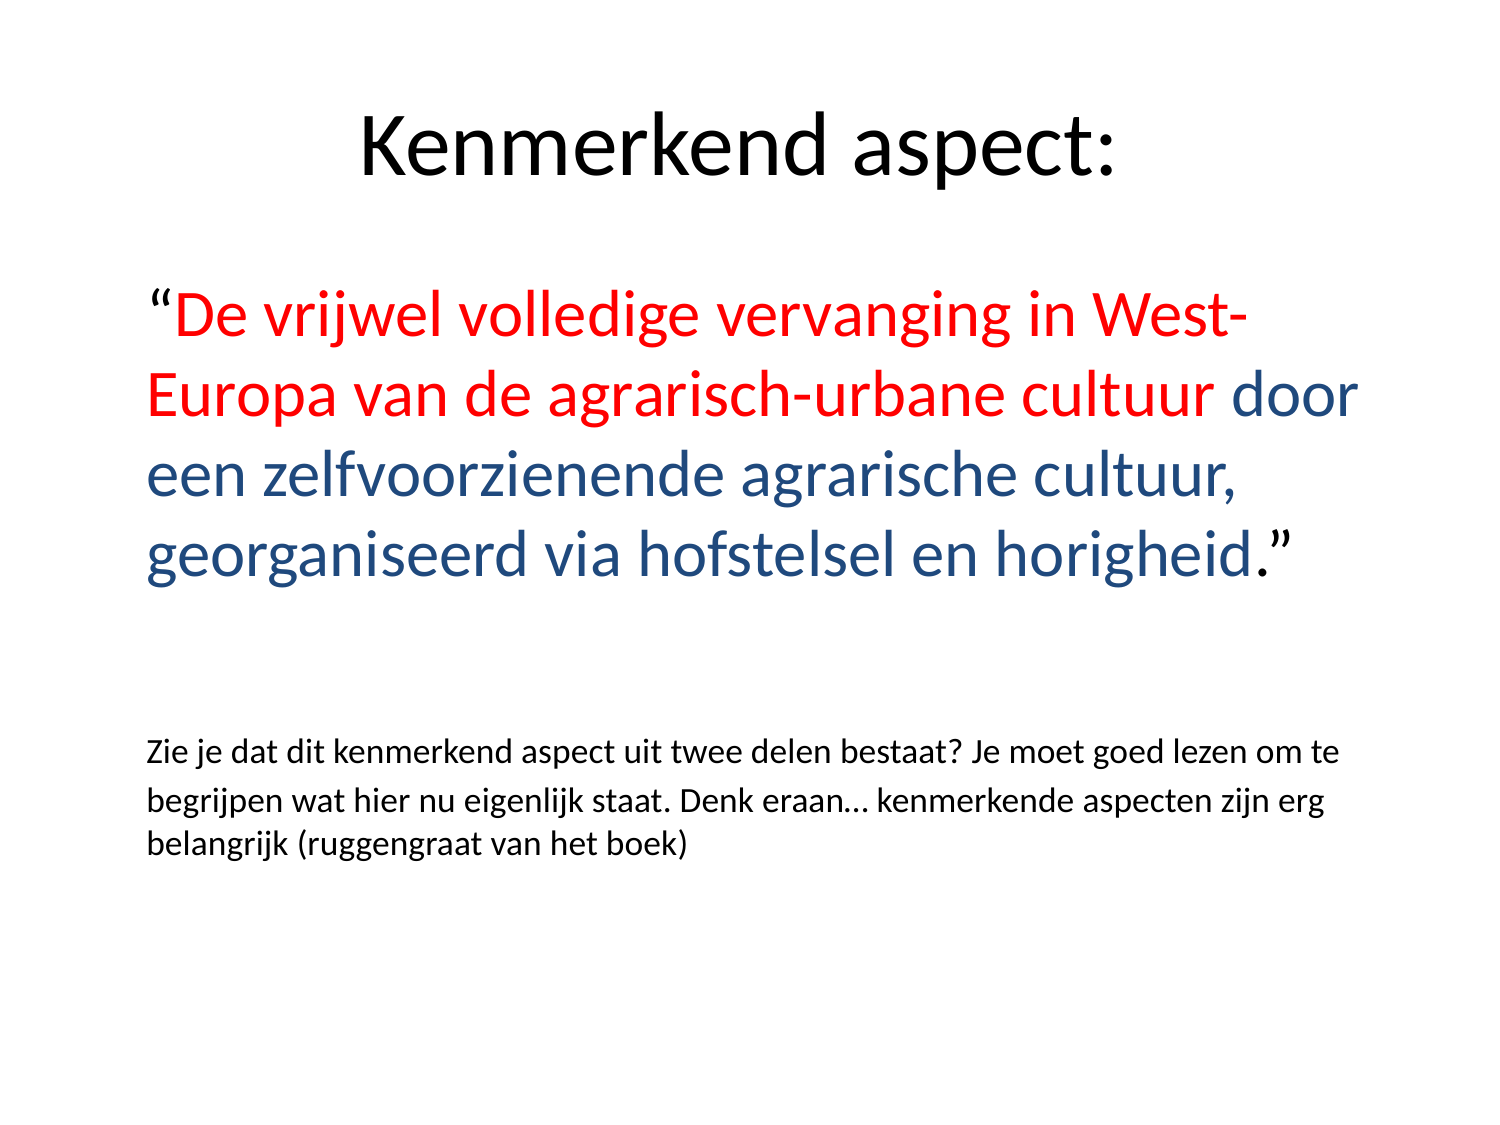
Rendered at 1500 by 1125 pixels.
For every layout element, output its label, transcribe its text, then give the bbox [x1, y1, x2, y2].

list “De vrijwel volledige vervanging in West-Europa van de agrarisch-urbane cultuur door een zelfvoorzienende agrarische cultuur, georganiseerd via hofstelsel en horigheid.” Zie je dat dit kenmerkend aspect uit twee delen bestaat? Je moet goed lezen om te begrijpen wat hier nu eigenlijk staat. Denk eraan… kenmerkende aspecten zijn erg belangrijk (ruggengraat van het boek) [75, 262, 1425, 1005]
title Kenmerkend aspect: [75, 45, 1425, 233]
